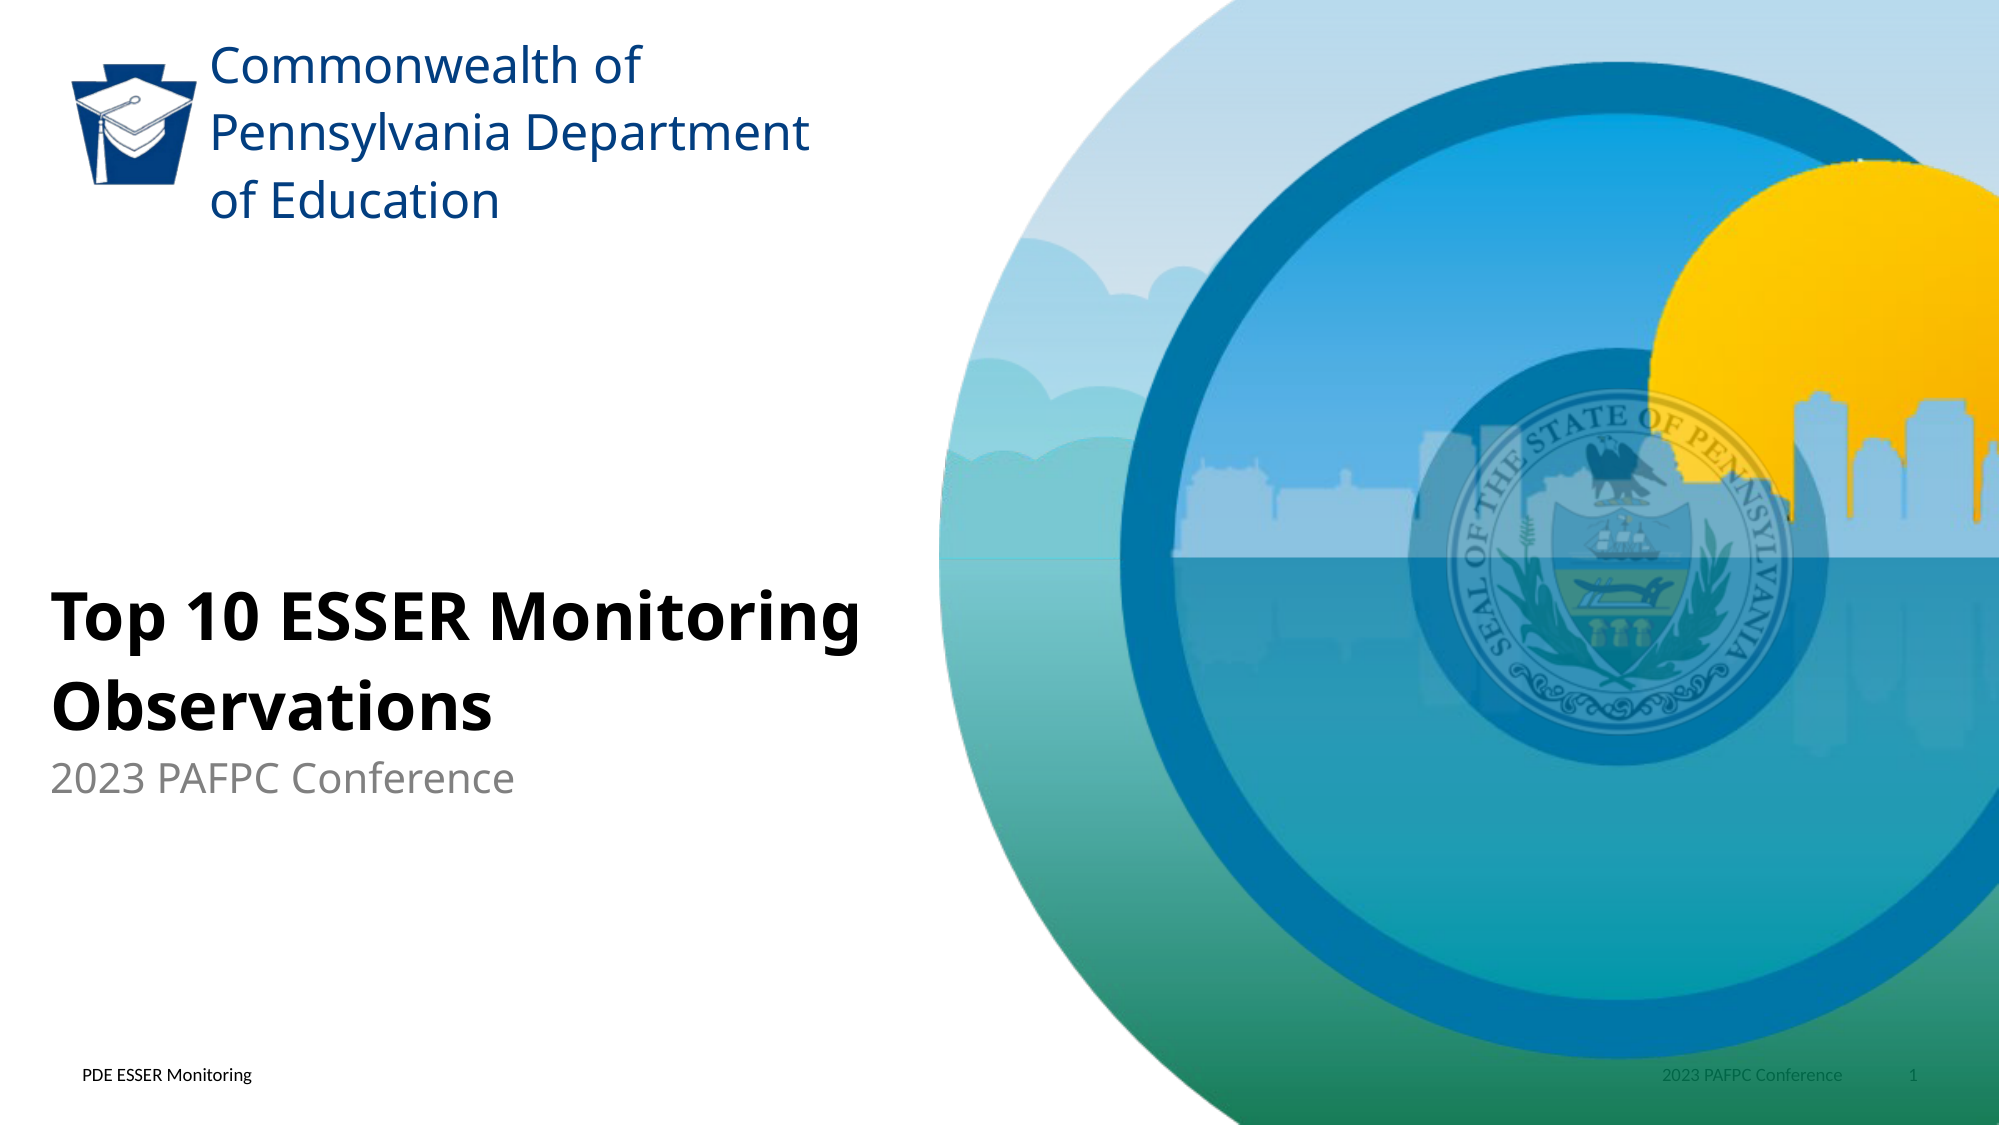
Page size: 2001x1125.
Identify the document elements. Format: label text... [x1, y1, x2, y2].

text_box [939, 0, 1999, 1125]
title Commonwealth of Pennsylvania Department of Education [207, 24, 846, 229]
subtitle Top 10 ESSER Monitoring Observations 2023 PAFPC Conference [50, 562, 939, 1125]
picture [53, 40, 207, 202]
